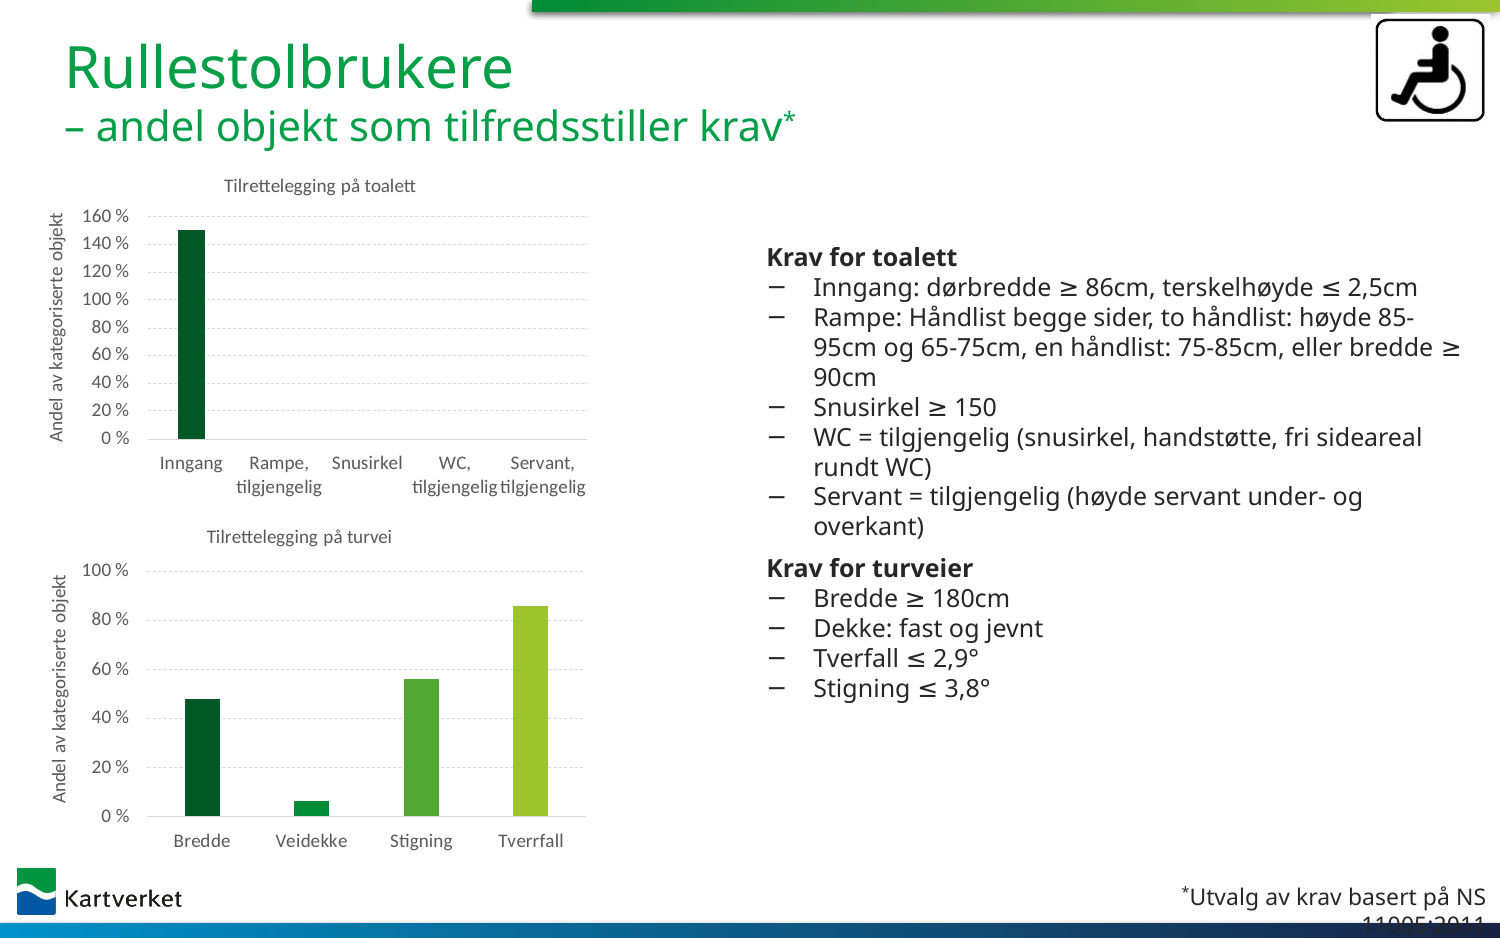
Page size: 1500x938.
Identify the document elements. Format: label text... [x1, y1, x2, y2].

picture [41, 520, 597, 859]
text_box Krav for turveier Bredde ≥ 180cm Dekke: fast og jevnt Tverfall ≤ 2,9° Stigning ≤ 3,8° [751, 545, 1483, 710]
picture [41, 166, 598, 505]
text_box *Utvalg av krav basert på NS 11005:2011 [1068, 873, 1500, 938]
picture [1371, 13, 1491, 127]
text_box Rullestolbrukere – andel objekt som tilfredsstiller krav* [49, 14, 1431, 158]
text_box Krav for toalett Inngang: dørbredde ≥ 86cm, terskelhøyde ≤ 2,5cm Rampe: Håndlist begge sider, to håndlist: høyde 85-95cm og 65-75cm, en håndlist: 75-85cm, eller bredde ≥ 90cm Snusirkel ≥ 150 WC = tilgjengelig (snusirkel, handstøtte, fri sideareal rundt WC) Servant = tilgjengelig (høyde servant under- og overkant) [751, 234, 1483, 545]
